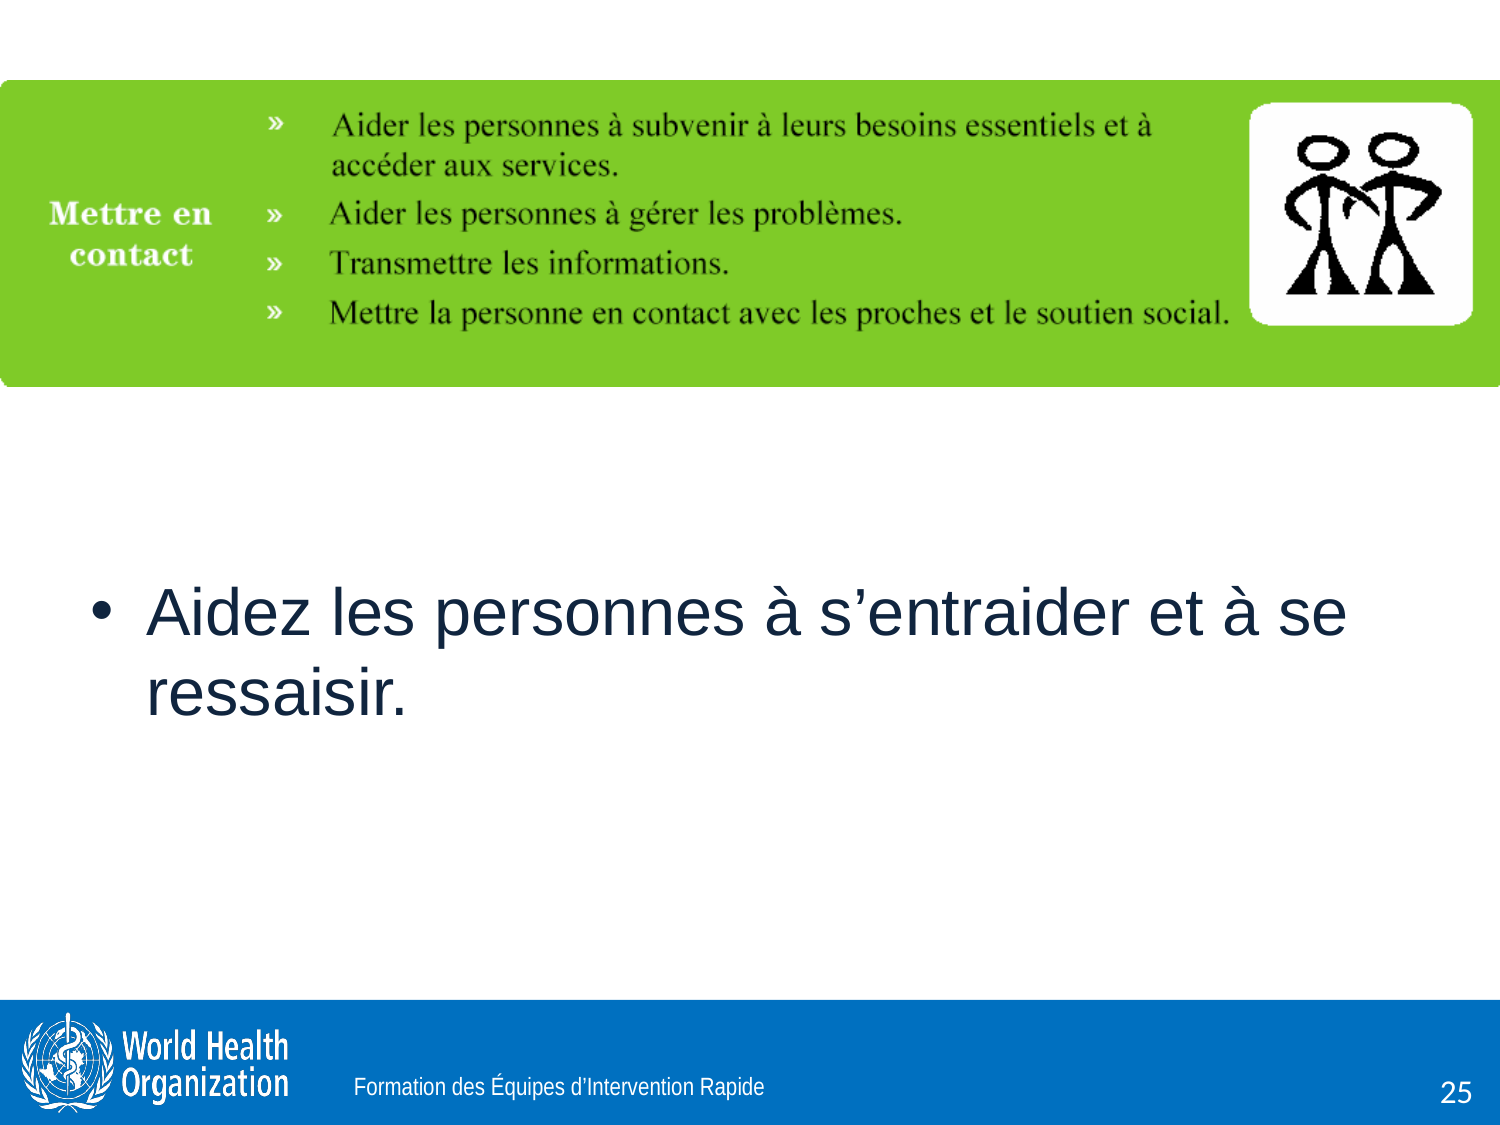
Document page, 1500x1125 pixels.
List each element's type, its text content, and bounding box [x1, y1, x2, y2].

picture [0, 80, 1500, 387]
picture [21, 1012, 288, 1113]
list Aidez les personnes à s’entraider et à se ressaisir. [75, 468, 1425, 804]
